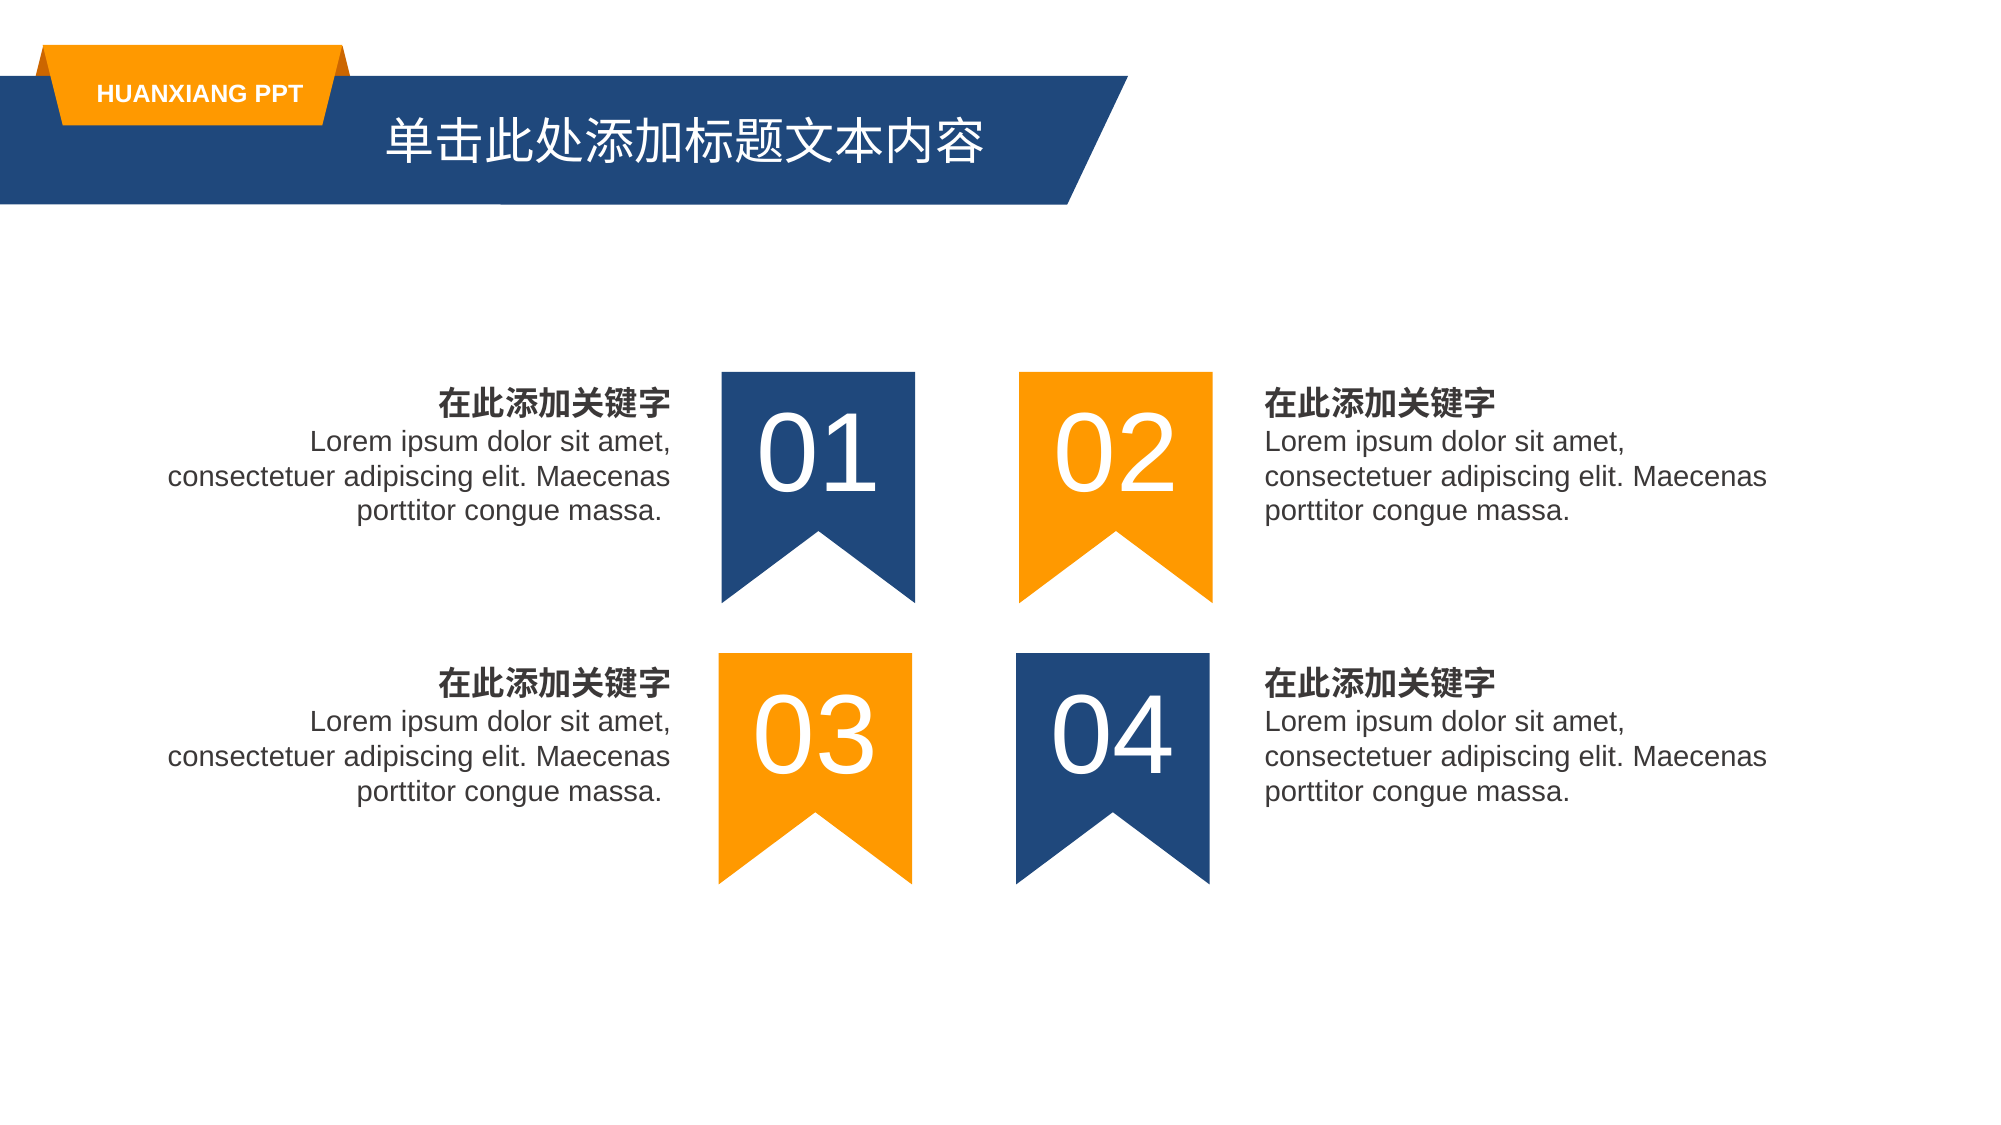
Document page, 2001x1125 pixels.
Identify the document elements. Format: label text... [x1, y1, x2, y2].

text_box 在此添加关键字 Lorem ipsum dolor sit amet, consectetuer adipiscing elit. Maecenas porttitor congue massa. [1244, 652, 1790, 818]
text_box [338, 47, 351, 74]
text_box HUANXIANG PPT [57, 69, 343, 115]
text_box [41, 43, 344, 107]
text_box 04 [1015, 652, 1211, 887]
text_box 单击此处添加标题文本内容 [364, 99, 1006, 180]
text_box 01 [720, 370, 917, 606]
text_box 03 [717, 652, 914, 887]
text_box [0, 74, 1130, 206]
text_box 在此添加关键字 Lorem ipsum dolor sit amet, consectetuer adipiscing elit. Maecenas porttitor congue massa. [146, 652, 692, 818]
text_box [59, 115, 326, 127]
text_box 在此添加关键字 Lorem ipsum dolor sit amet, consectetuer adipiscing elit. Maecenas porttitor congue massa. [146, 371, 692, 537]
text_box 02 [1018, 370, 1214, 606]
text_box [35, 47, 48, 74]
text_box 在此添加关键字 Lorem ipsum dolor sit amet, consectetuer adipiscing elit. Maecenas porttitor congue massa. [1244, 371, 1790, 537]
